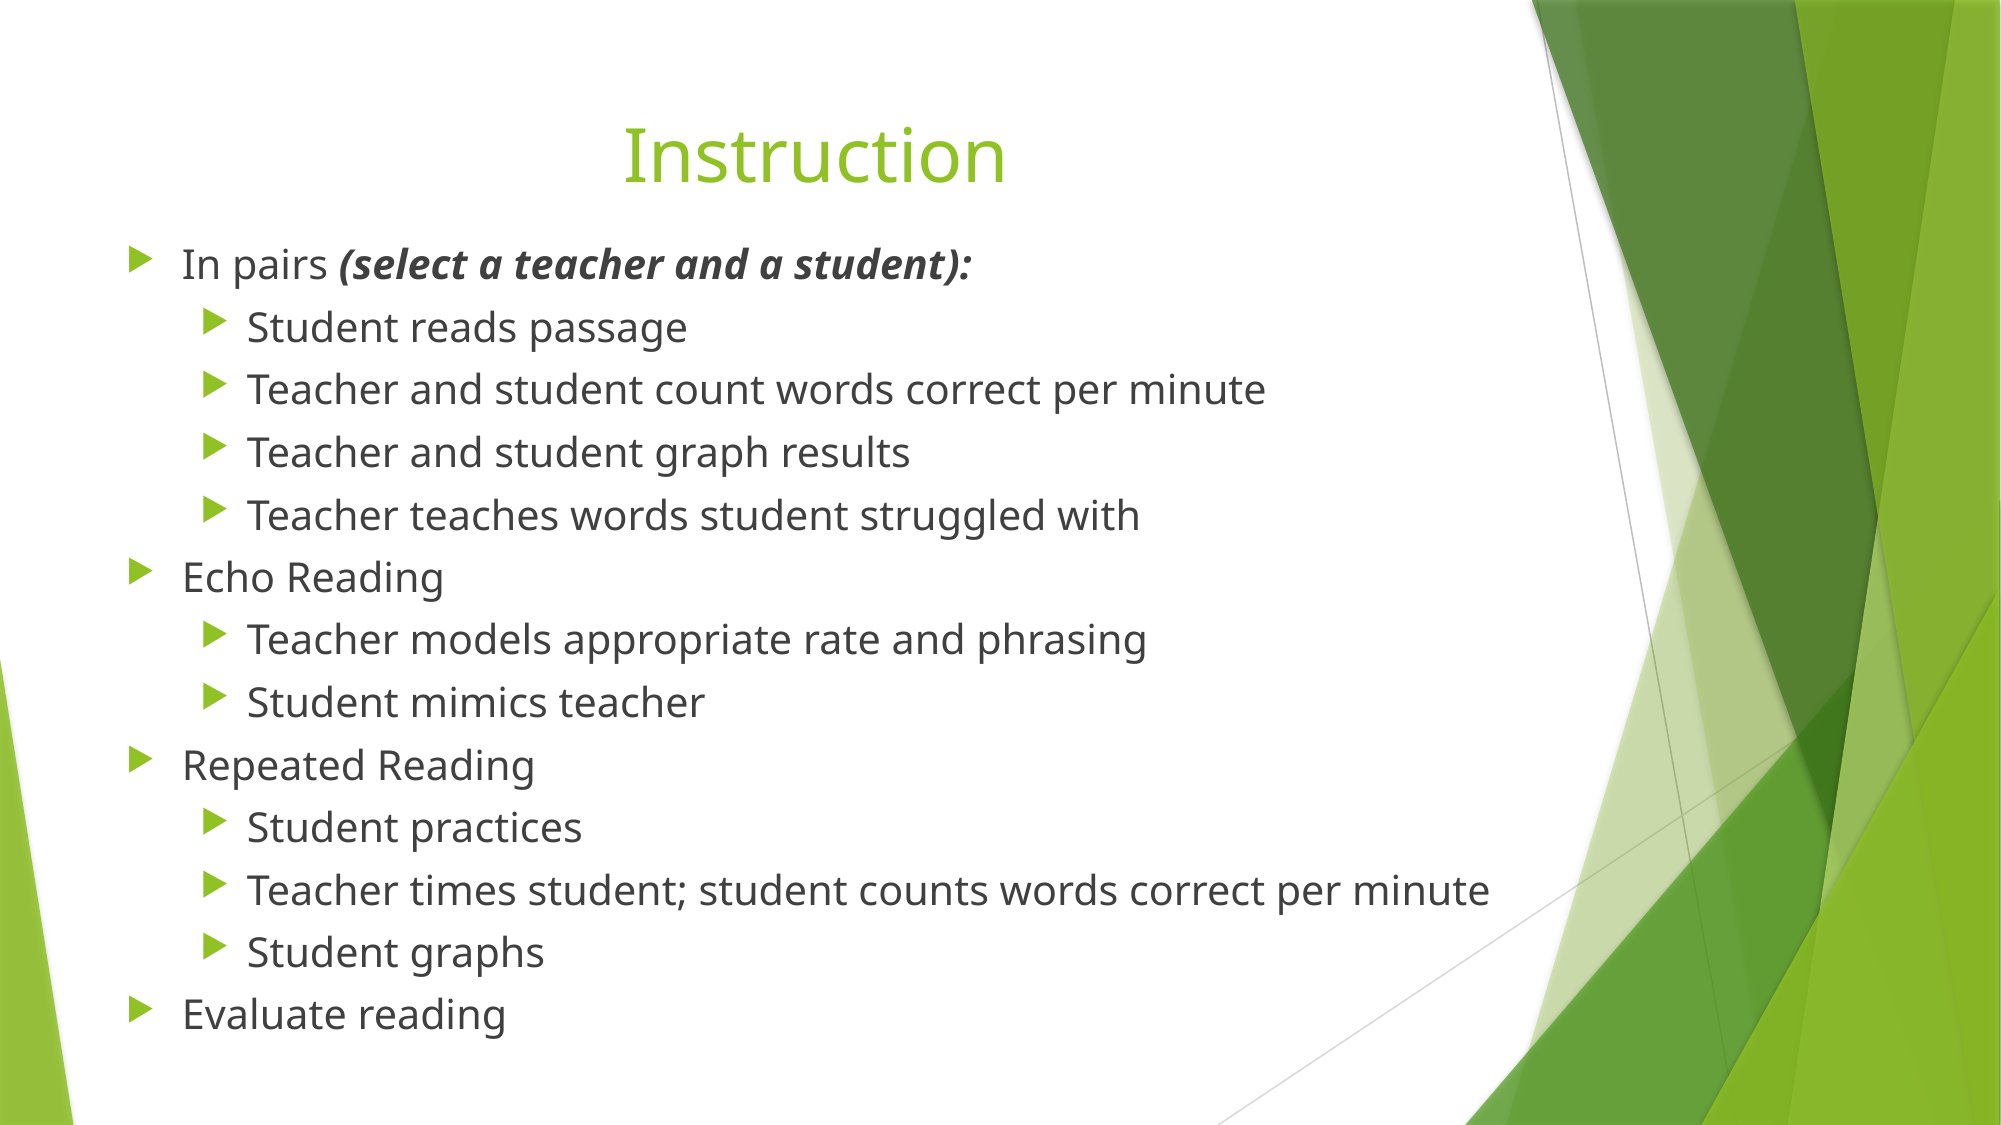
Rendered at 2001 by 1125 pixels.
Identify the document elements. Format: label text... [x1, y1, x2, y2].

list In pairs (select a teacher and a student): Student reads passage Teacher and student count words correct per minute Teacher and student graph results Teacher teaches words student struggled with Echo Reading Teacher models appropriate rate and phrasing Student mimics teacher Repeated Reading Student practices Teacher times student; student counts words correct per minute Student graphs Evaluate reading [111, 231, 1522, 1065]
title Instruction [111, 99, 1522, 231]
